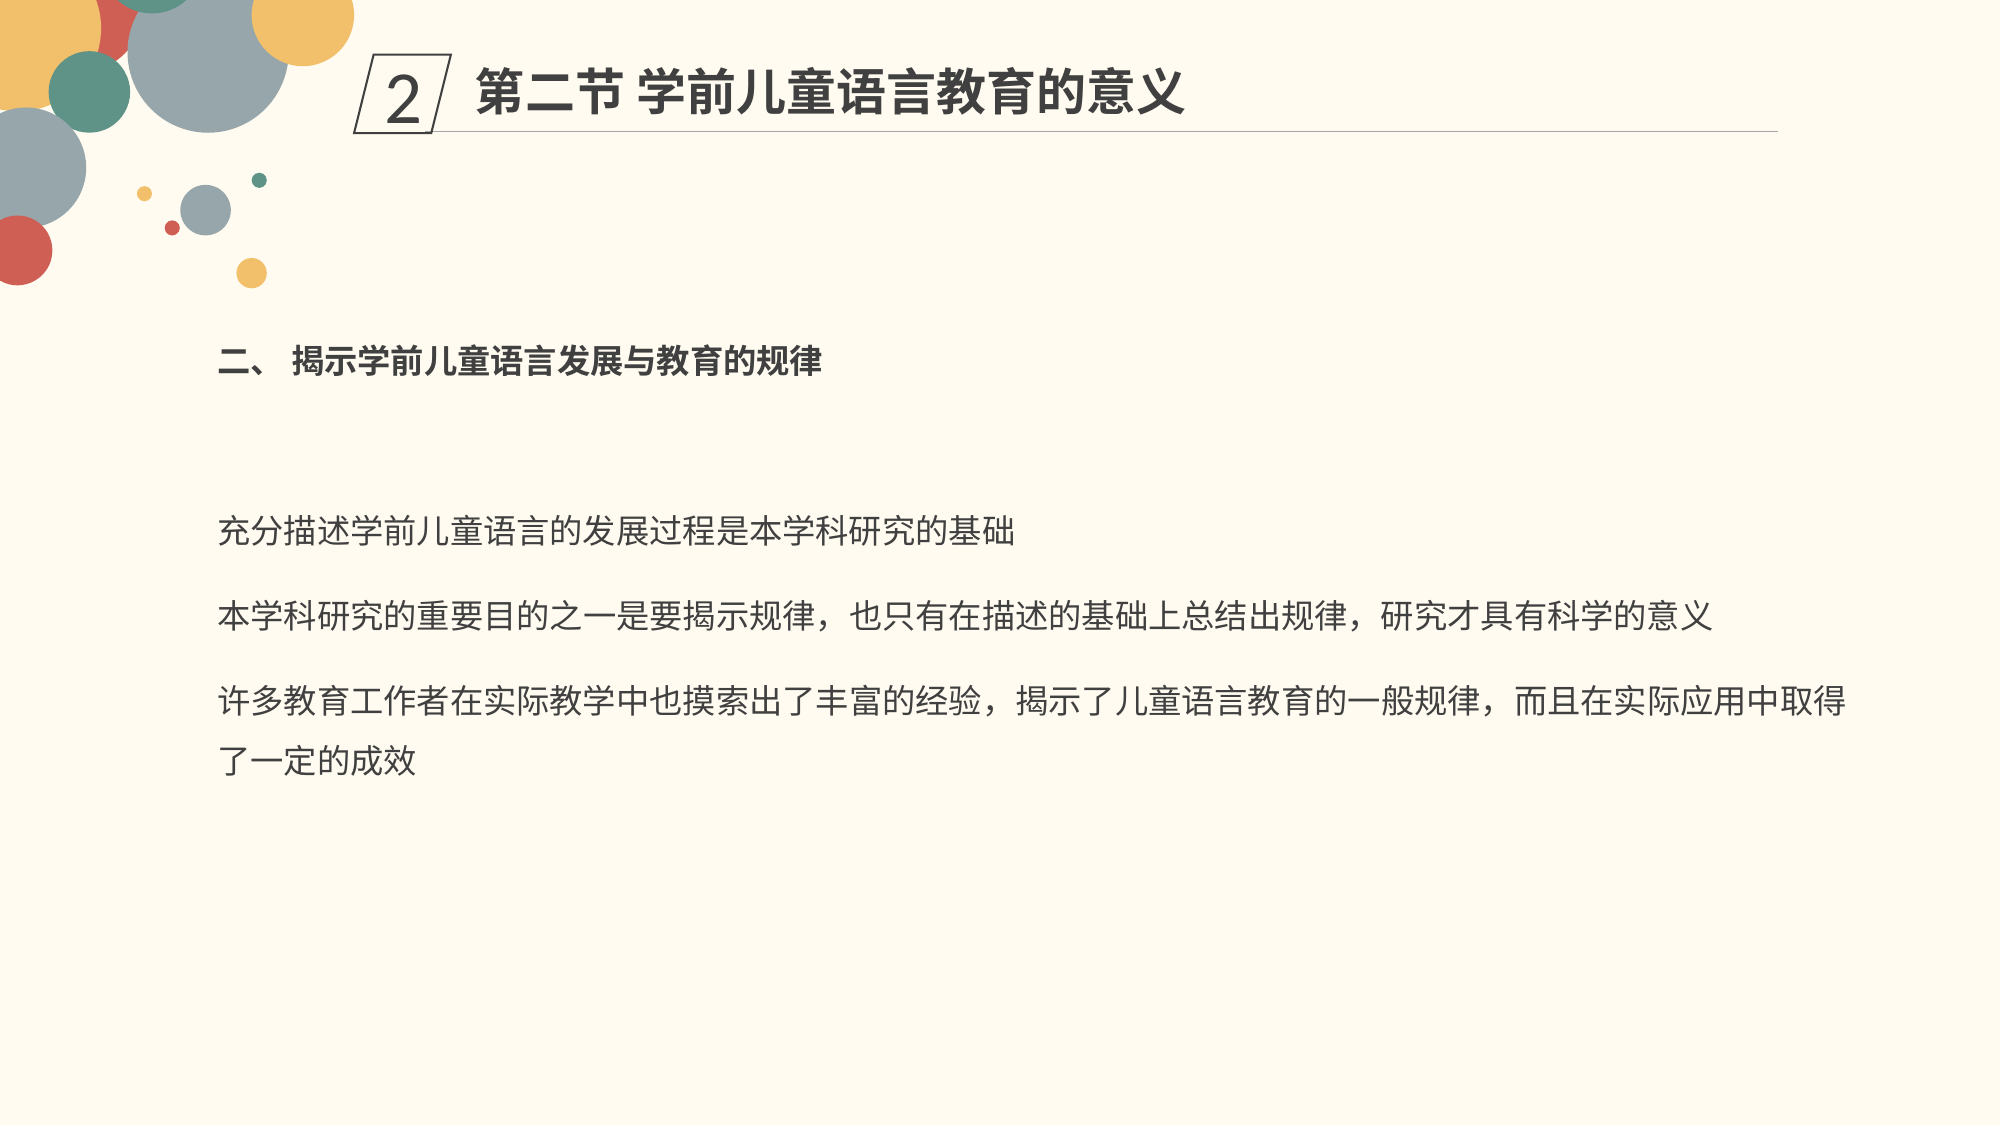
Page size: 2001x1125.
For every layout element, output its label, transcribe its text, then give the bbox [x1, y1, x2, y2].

text_box 2 [355, 53, 453, 135]
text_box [0, 0, 355, 289]
text_box 第二节 学前儿童语言教育的意义 [460, 53, 1454, 129]
text_box 二、 揭示学前儿童语言发展与教育的规律 充分描述学前儿童语言的发展过程是本学科研究的基础 本学科研究的重要目的之一是要揭示规律，也只有在描述的基础上总结出规律，研究才具有科学的意义 许多教育工作者在实际教学中也摸索出了丰富的经验，揭示了儿童语言教育的一般规律，而且在实际应用中取得了一定的成效 [202, 313, 1878, 788]
